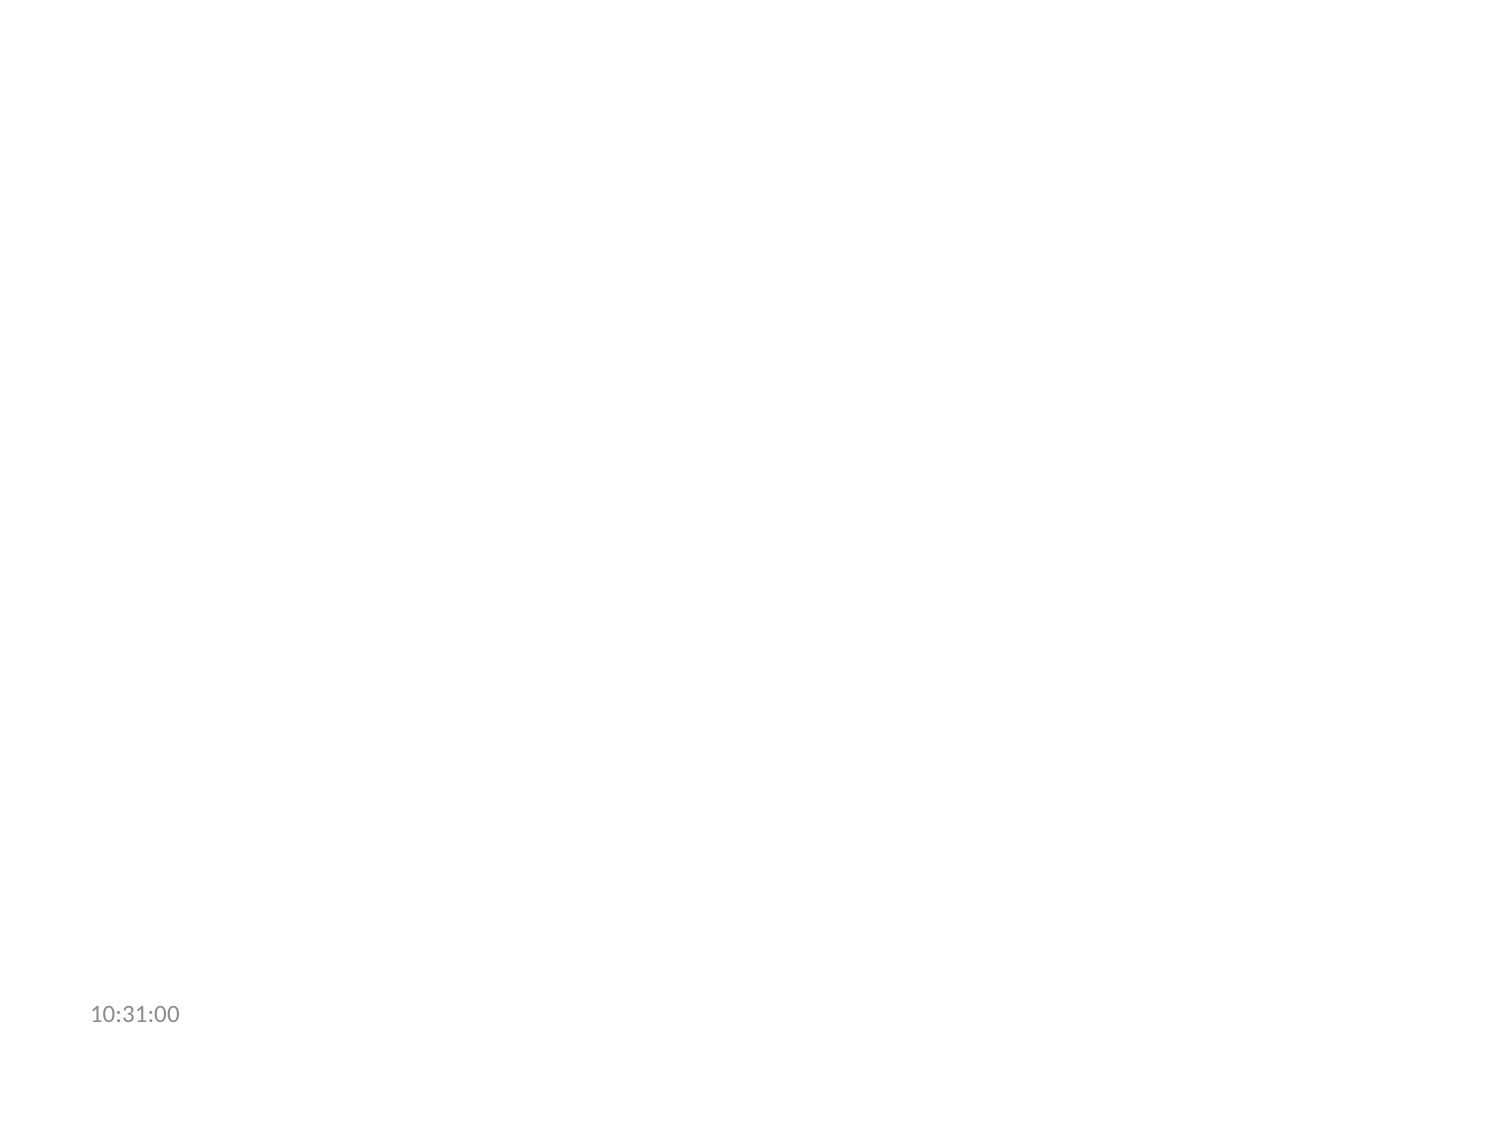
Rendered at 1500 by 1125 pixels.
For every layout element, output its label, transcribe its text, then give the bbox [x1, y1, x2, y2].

text_box 15:35:09 [75, 982, 425, 1043]
